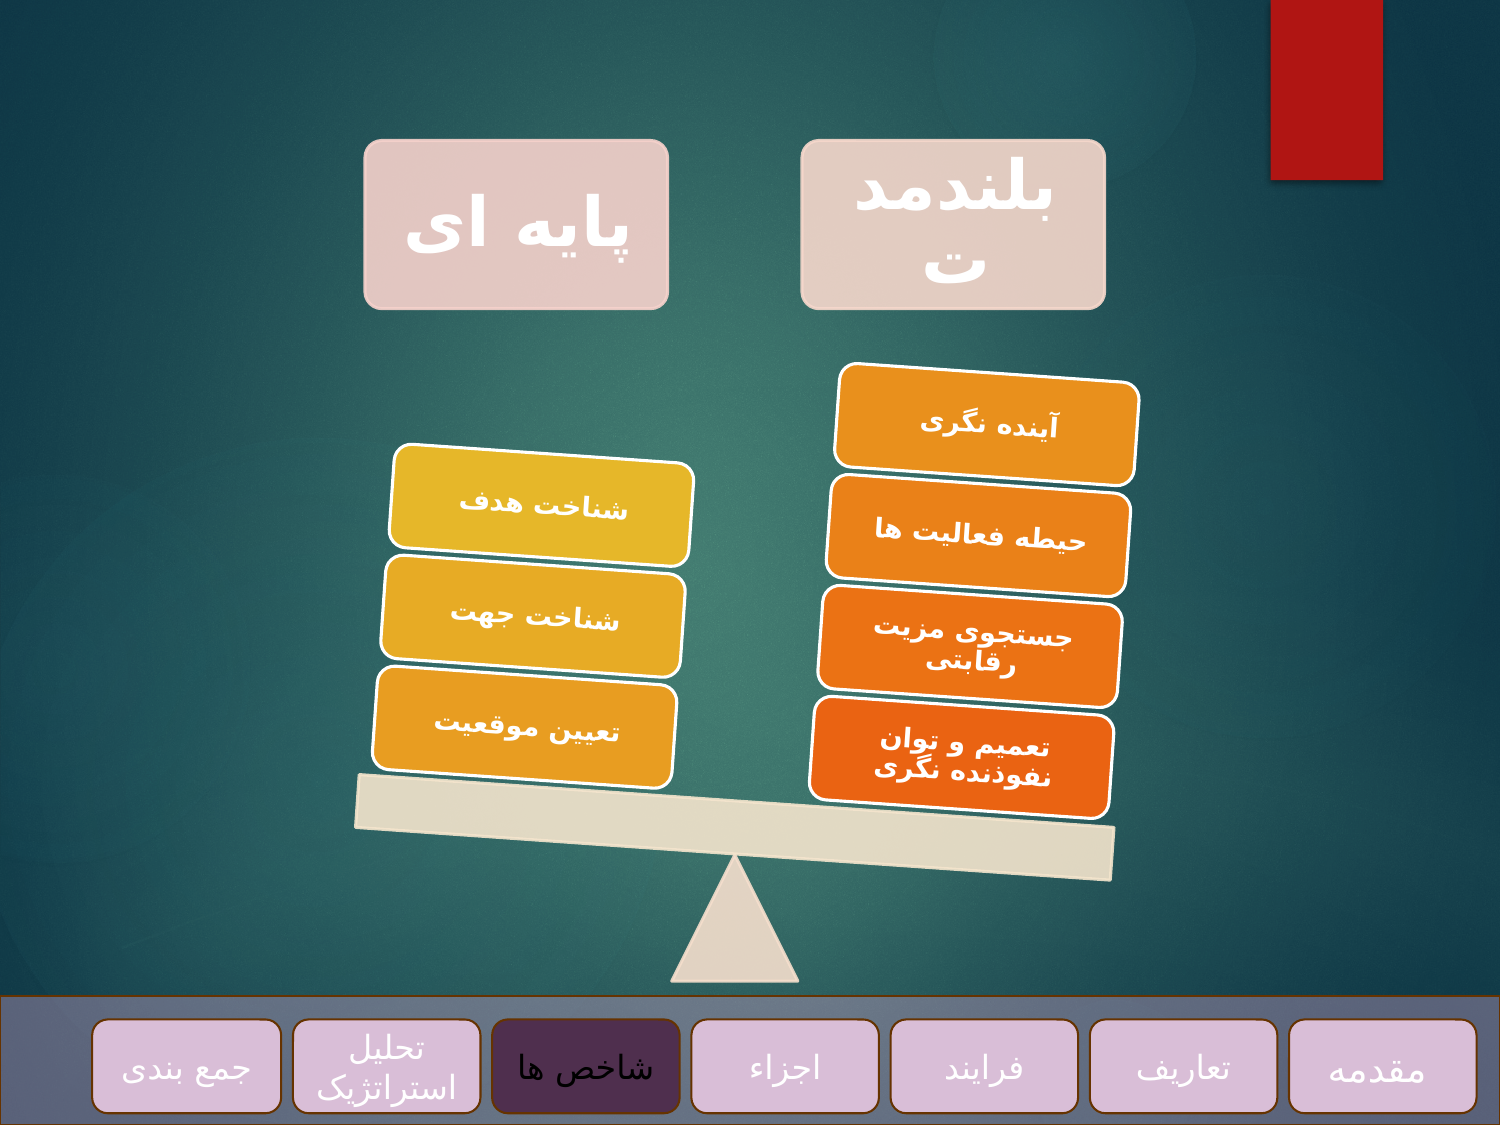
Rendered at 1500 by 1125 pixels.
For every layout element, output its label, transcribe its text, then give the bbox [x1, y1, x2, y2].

text_box تعاریف [1088, 1017, 1279, 1115]
text_box اجزاء [689, 1017, 881, 1115]
text_box [0, 995, 1500, 1125]
text_box تحلیل استراتژیک [291, 1017, 483, 1115]
text_box شاخص ها [490, 1017, 682, 1115]
text_box فرایند [888, 1017, 1080, 1115]
text_box جمع بندی [90, 1017, 283, 1115]
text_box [116, 140, 1353, 982]
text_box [1288, 1019, 1477, 1114]
